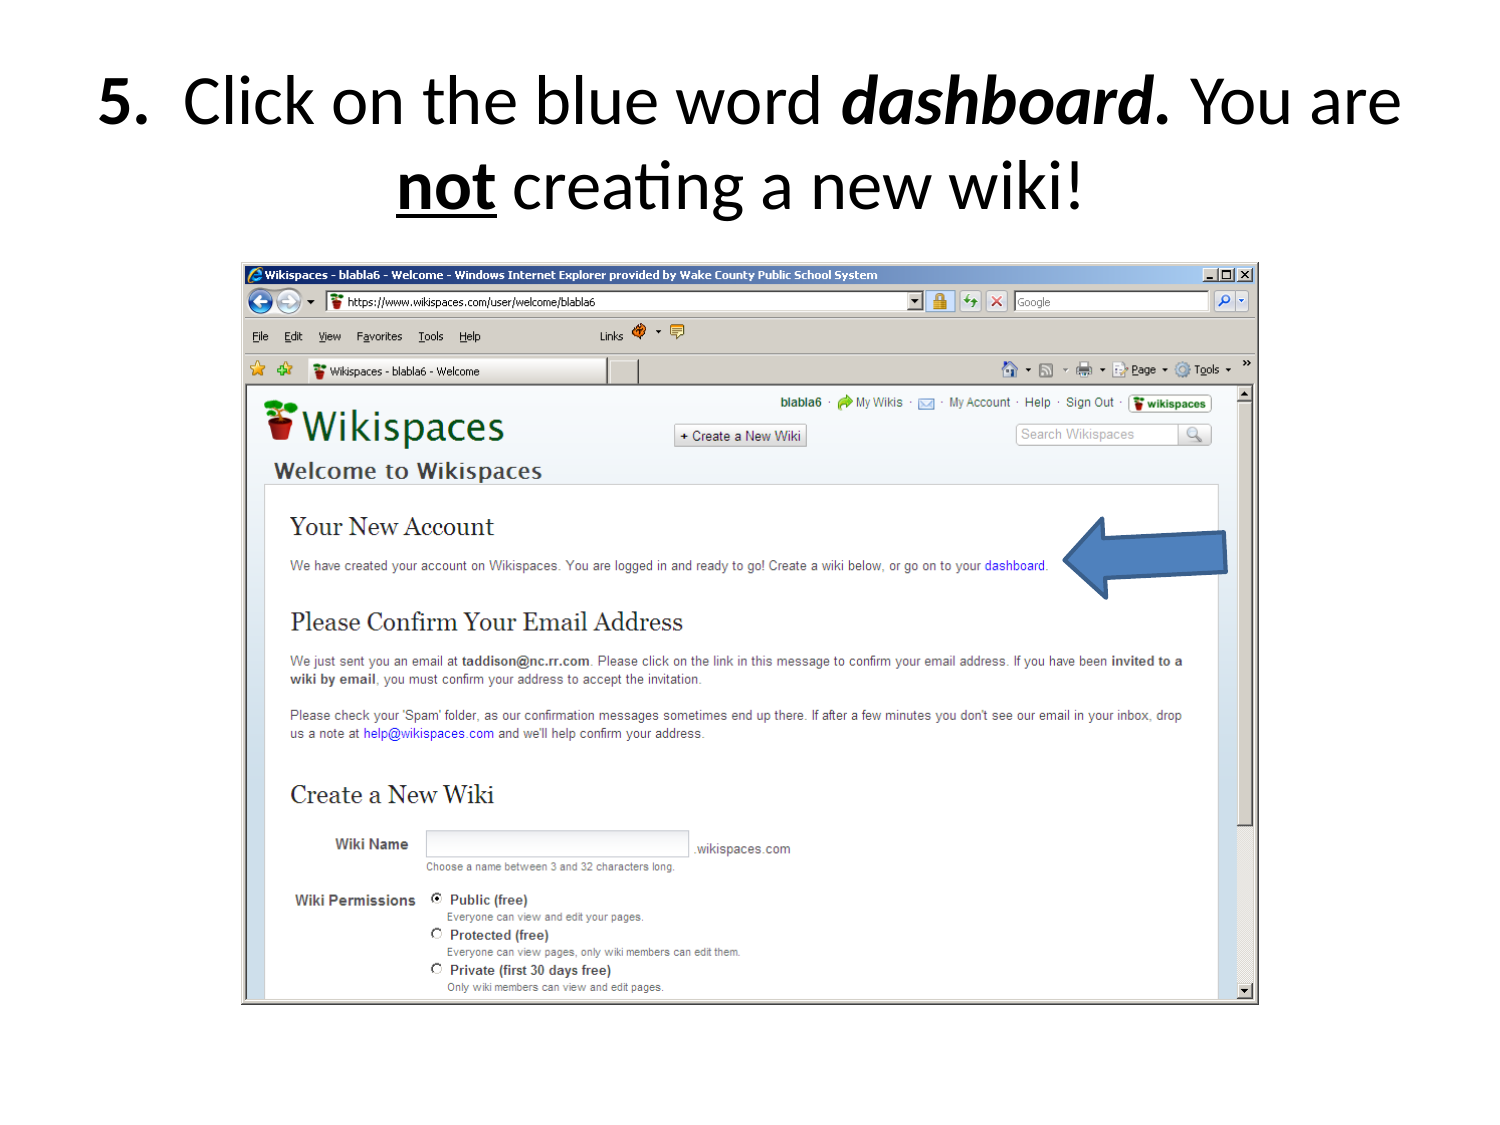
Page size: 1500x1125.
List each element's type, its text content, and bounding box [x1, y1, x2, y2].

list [241, 262, 1259, 1006]
title 5. Click on the blue word dashboard. You are not creating a new wiki! [50, 45, 1450, 233]
